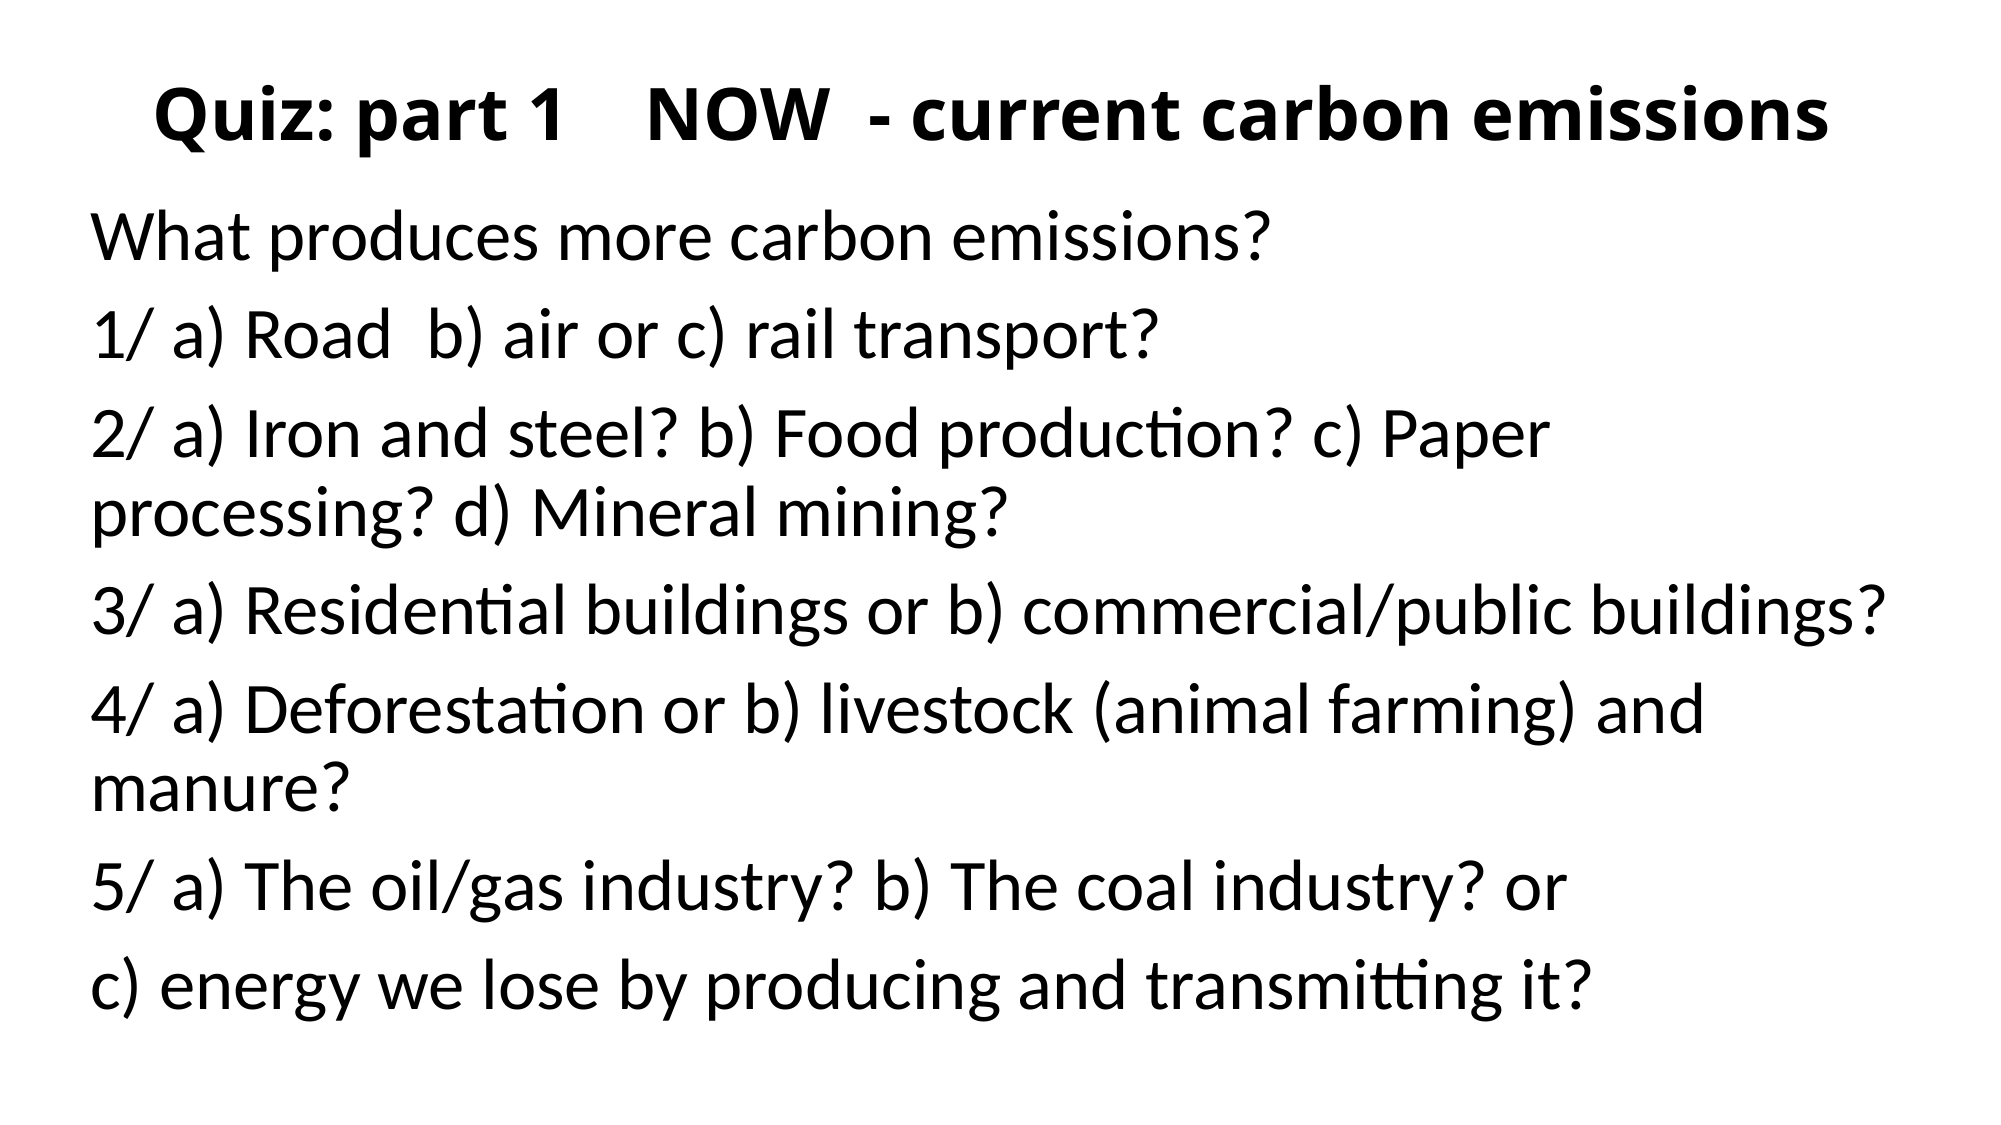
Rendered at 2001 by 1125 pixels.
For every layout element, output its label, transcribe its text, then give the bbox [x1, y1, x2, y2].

list What produces more carbon emissions? 1/ a) Road b) air or c) rail transport? 2/ a) Iron and steel? b) Food production? c) Paper processing? d) Mineral mining? 3/ a) Residential buildings or b) commercial/public buildings? 4/ a) Deforestation or b) livestock (animal farming) and manure? 5/ a) The oil/gas industry? b) The coal industry? or c) energy we lose by producing and transmitting it? [75, 189, 1920, 1057]
title Quiz: part 1 NOW - current carbon emissions [137, 44, 1863, 189]
